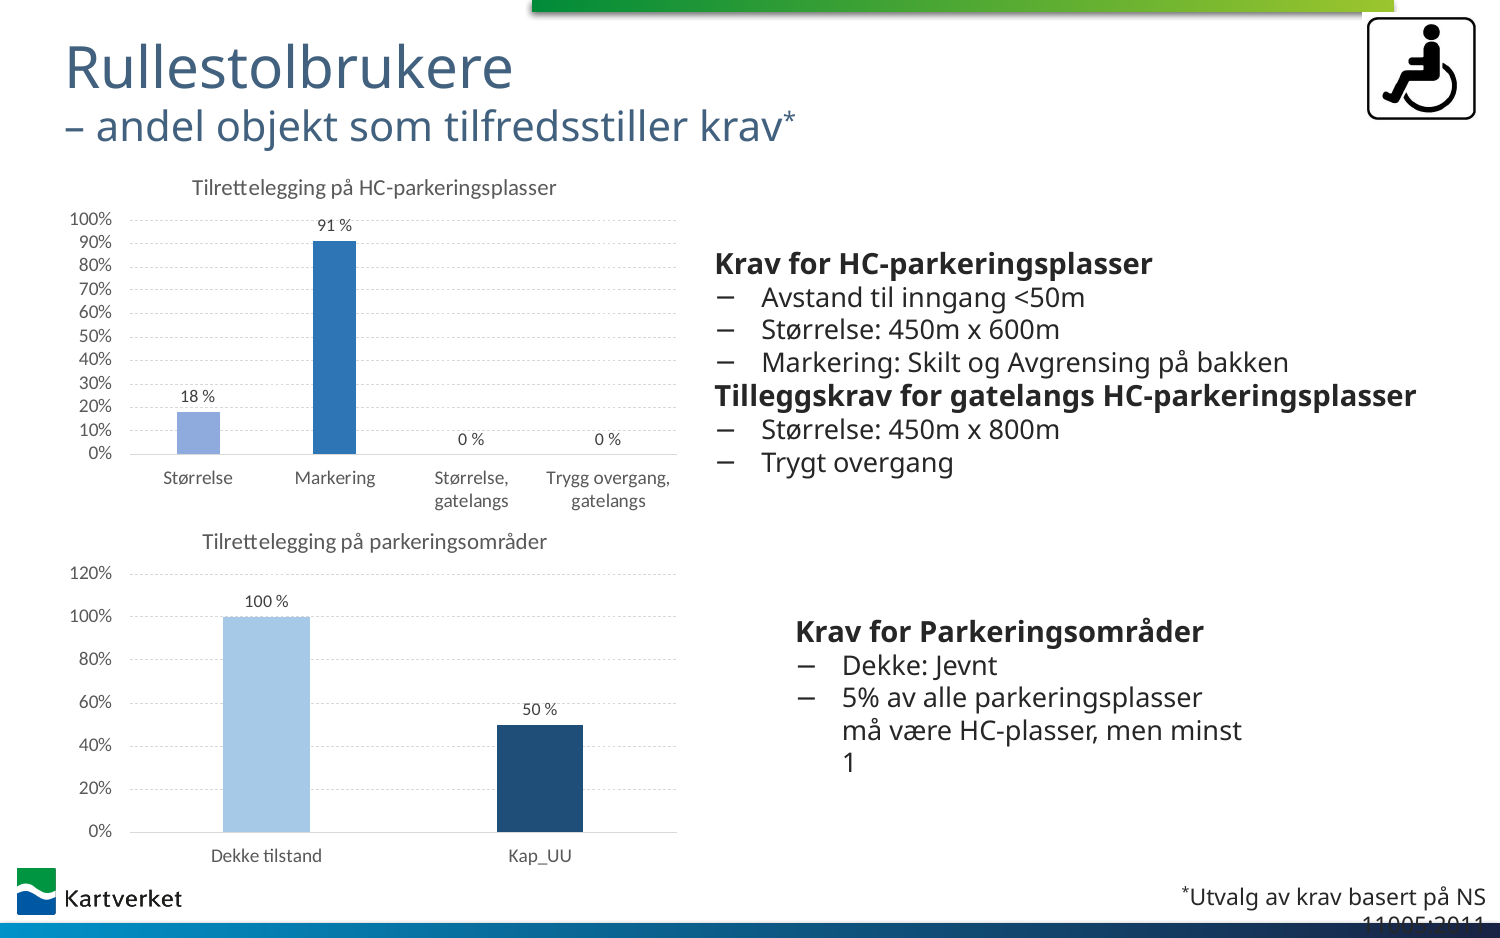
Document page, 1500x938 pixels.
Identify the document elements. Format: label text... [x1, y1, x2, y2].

text_box Krav for Parkeringsområder Dekke: Jevnt 5% av alle parkeringsplasser må være HC-plasser, men minst 1 [780, 605, 1261, 786]
picture [62, 166, 688, 519]
text_box Rullestolbrukere – andel objekt som tilfredsstiller krav* [49, 25, 1431, 158]
picture [62, 520, 688, 874]
text_box *Utvalg av krav basert på NS 11005:2011 [1068, 873, 1500, 938]
picture [1362, 12, 1481, 126]
text_box Krav for HC-parkeringsplasser Avstand til inngang <50m Størrelse: 450m x 600m Markering: Skilt og Avgrensing på bakken Tilleggskrav for gatelangs HC-parkeringsplasser Størrelse: 450m x 800m Trygt overgang [699, 237, 1433, 485]
